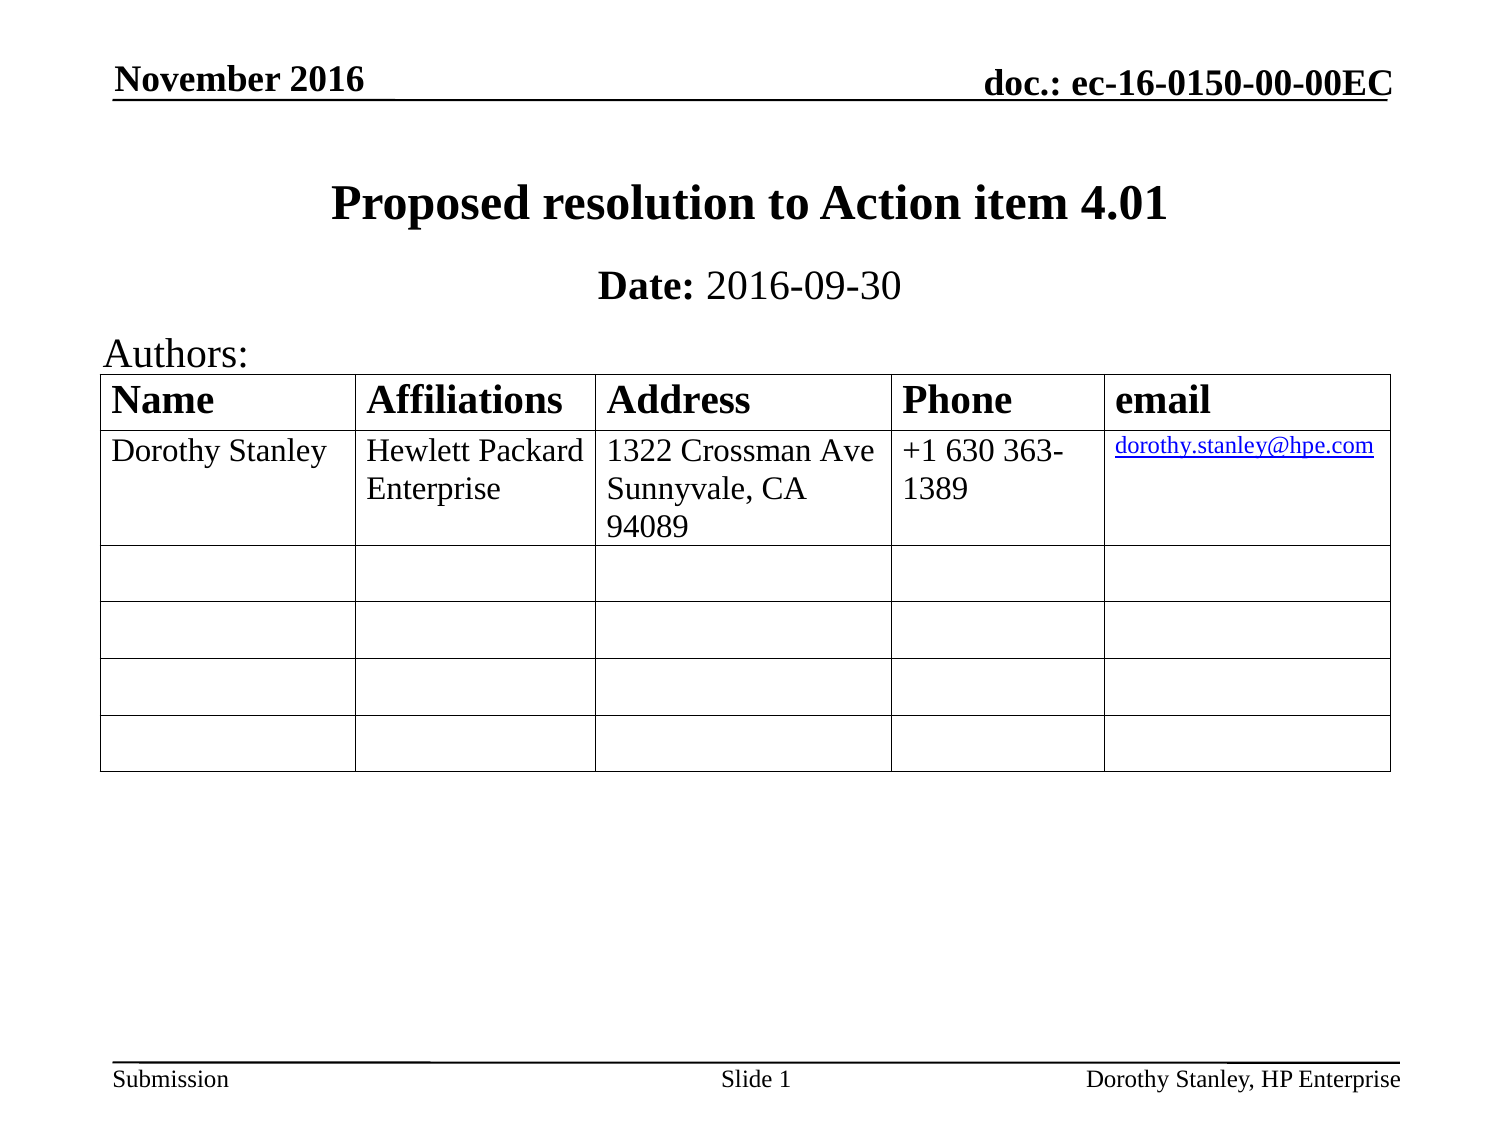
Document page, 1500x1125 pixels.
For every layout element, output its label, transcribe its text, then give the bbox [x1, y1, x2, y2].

text_box Authors: [87, 318, 325, 372]
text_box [84, 373, 1421, 820]
footer Dorothy Stanley, HP Enterprise [902, 1061, 1402, 1093]
title Proposed resolution to Action item 4.01 [112, 112, 1388, 249]
list Date: 2016-09-30 [112, 249, 1388, 316]
slide_number Slide 1 [712, 1061, 800, 1123]
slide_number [114, 54, 493, 100]
